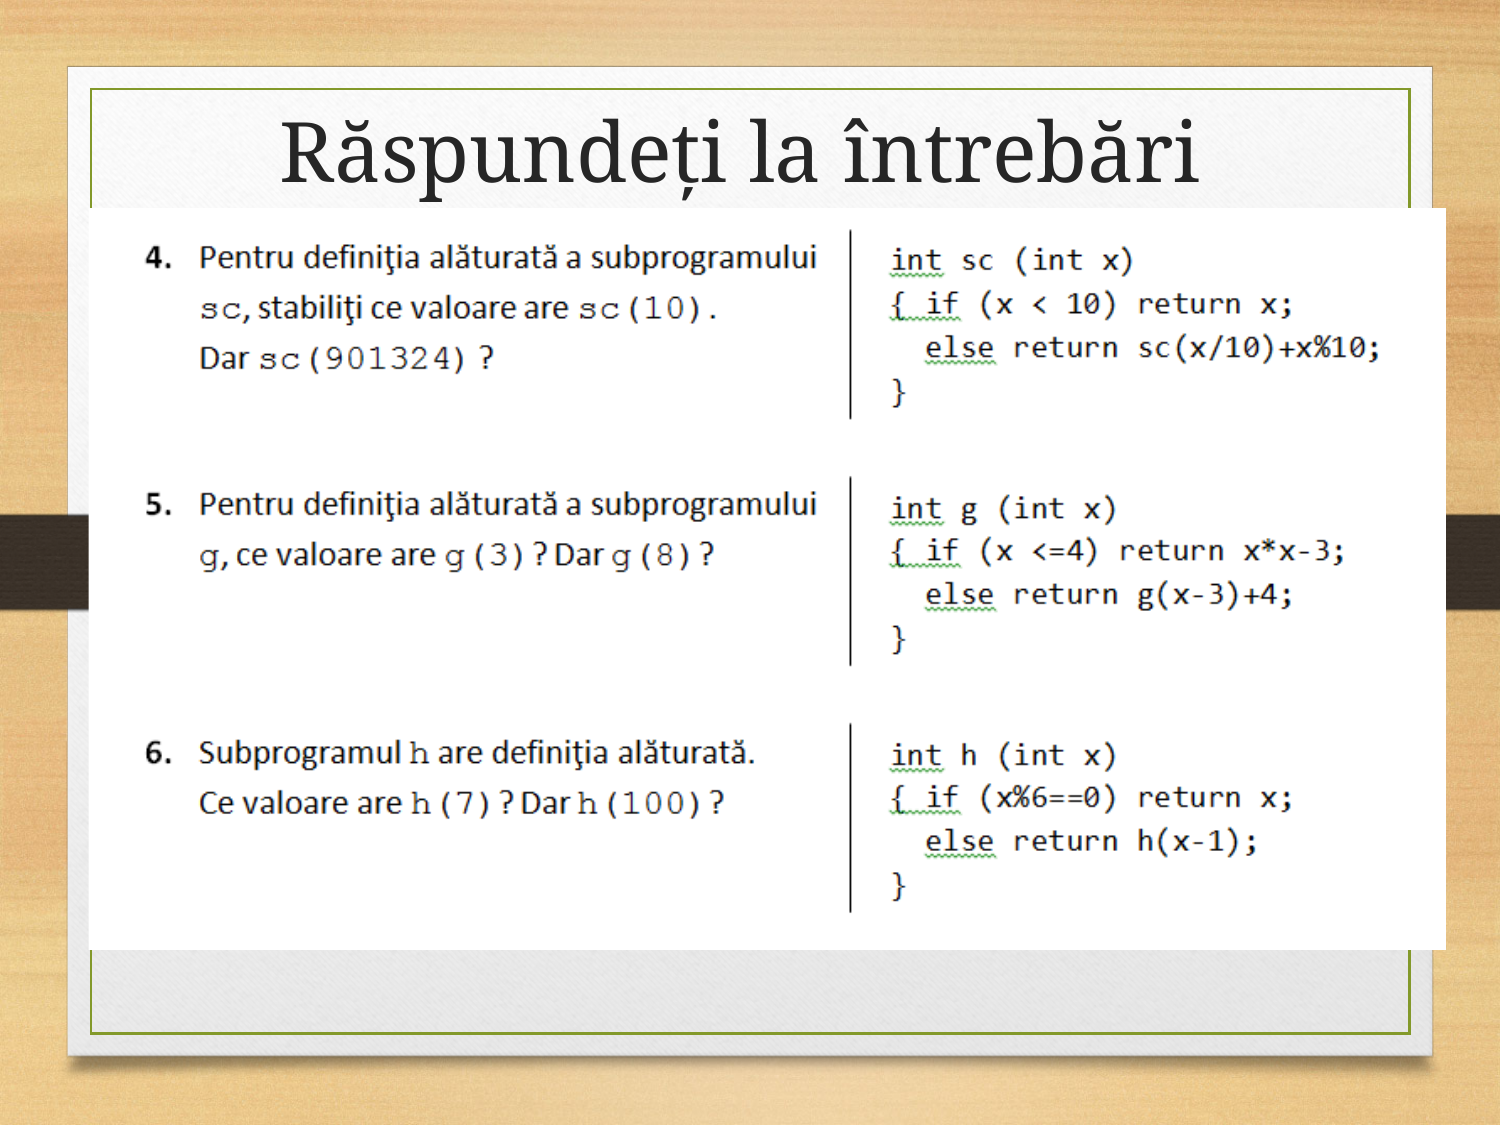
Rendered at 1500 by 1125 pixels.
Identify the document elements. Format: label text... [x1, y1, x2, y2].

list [88, 207, 1447, 951]
title Răspundeţi la întrebări [183, 42, 1299, 207]
picture [0, 0, 1500, 1125]
